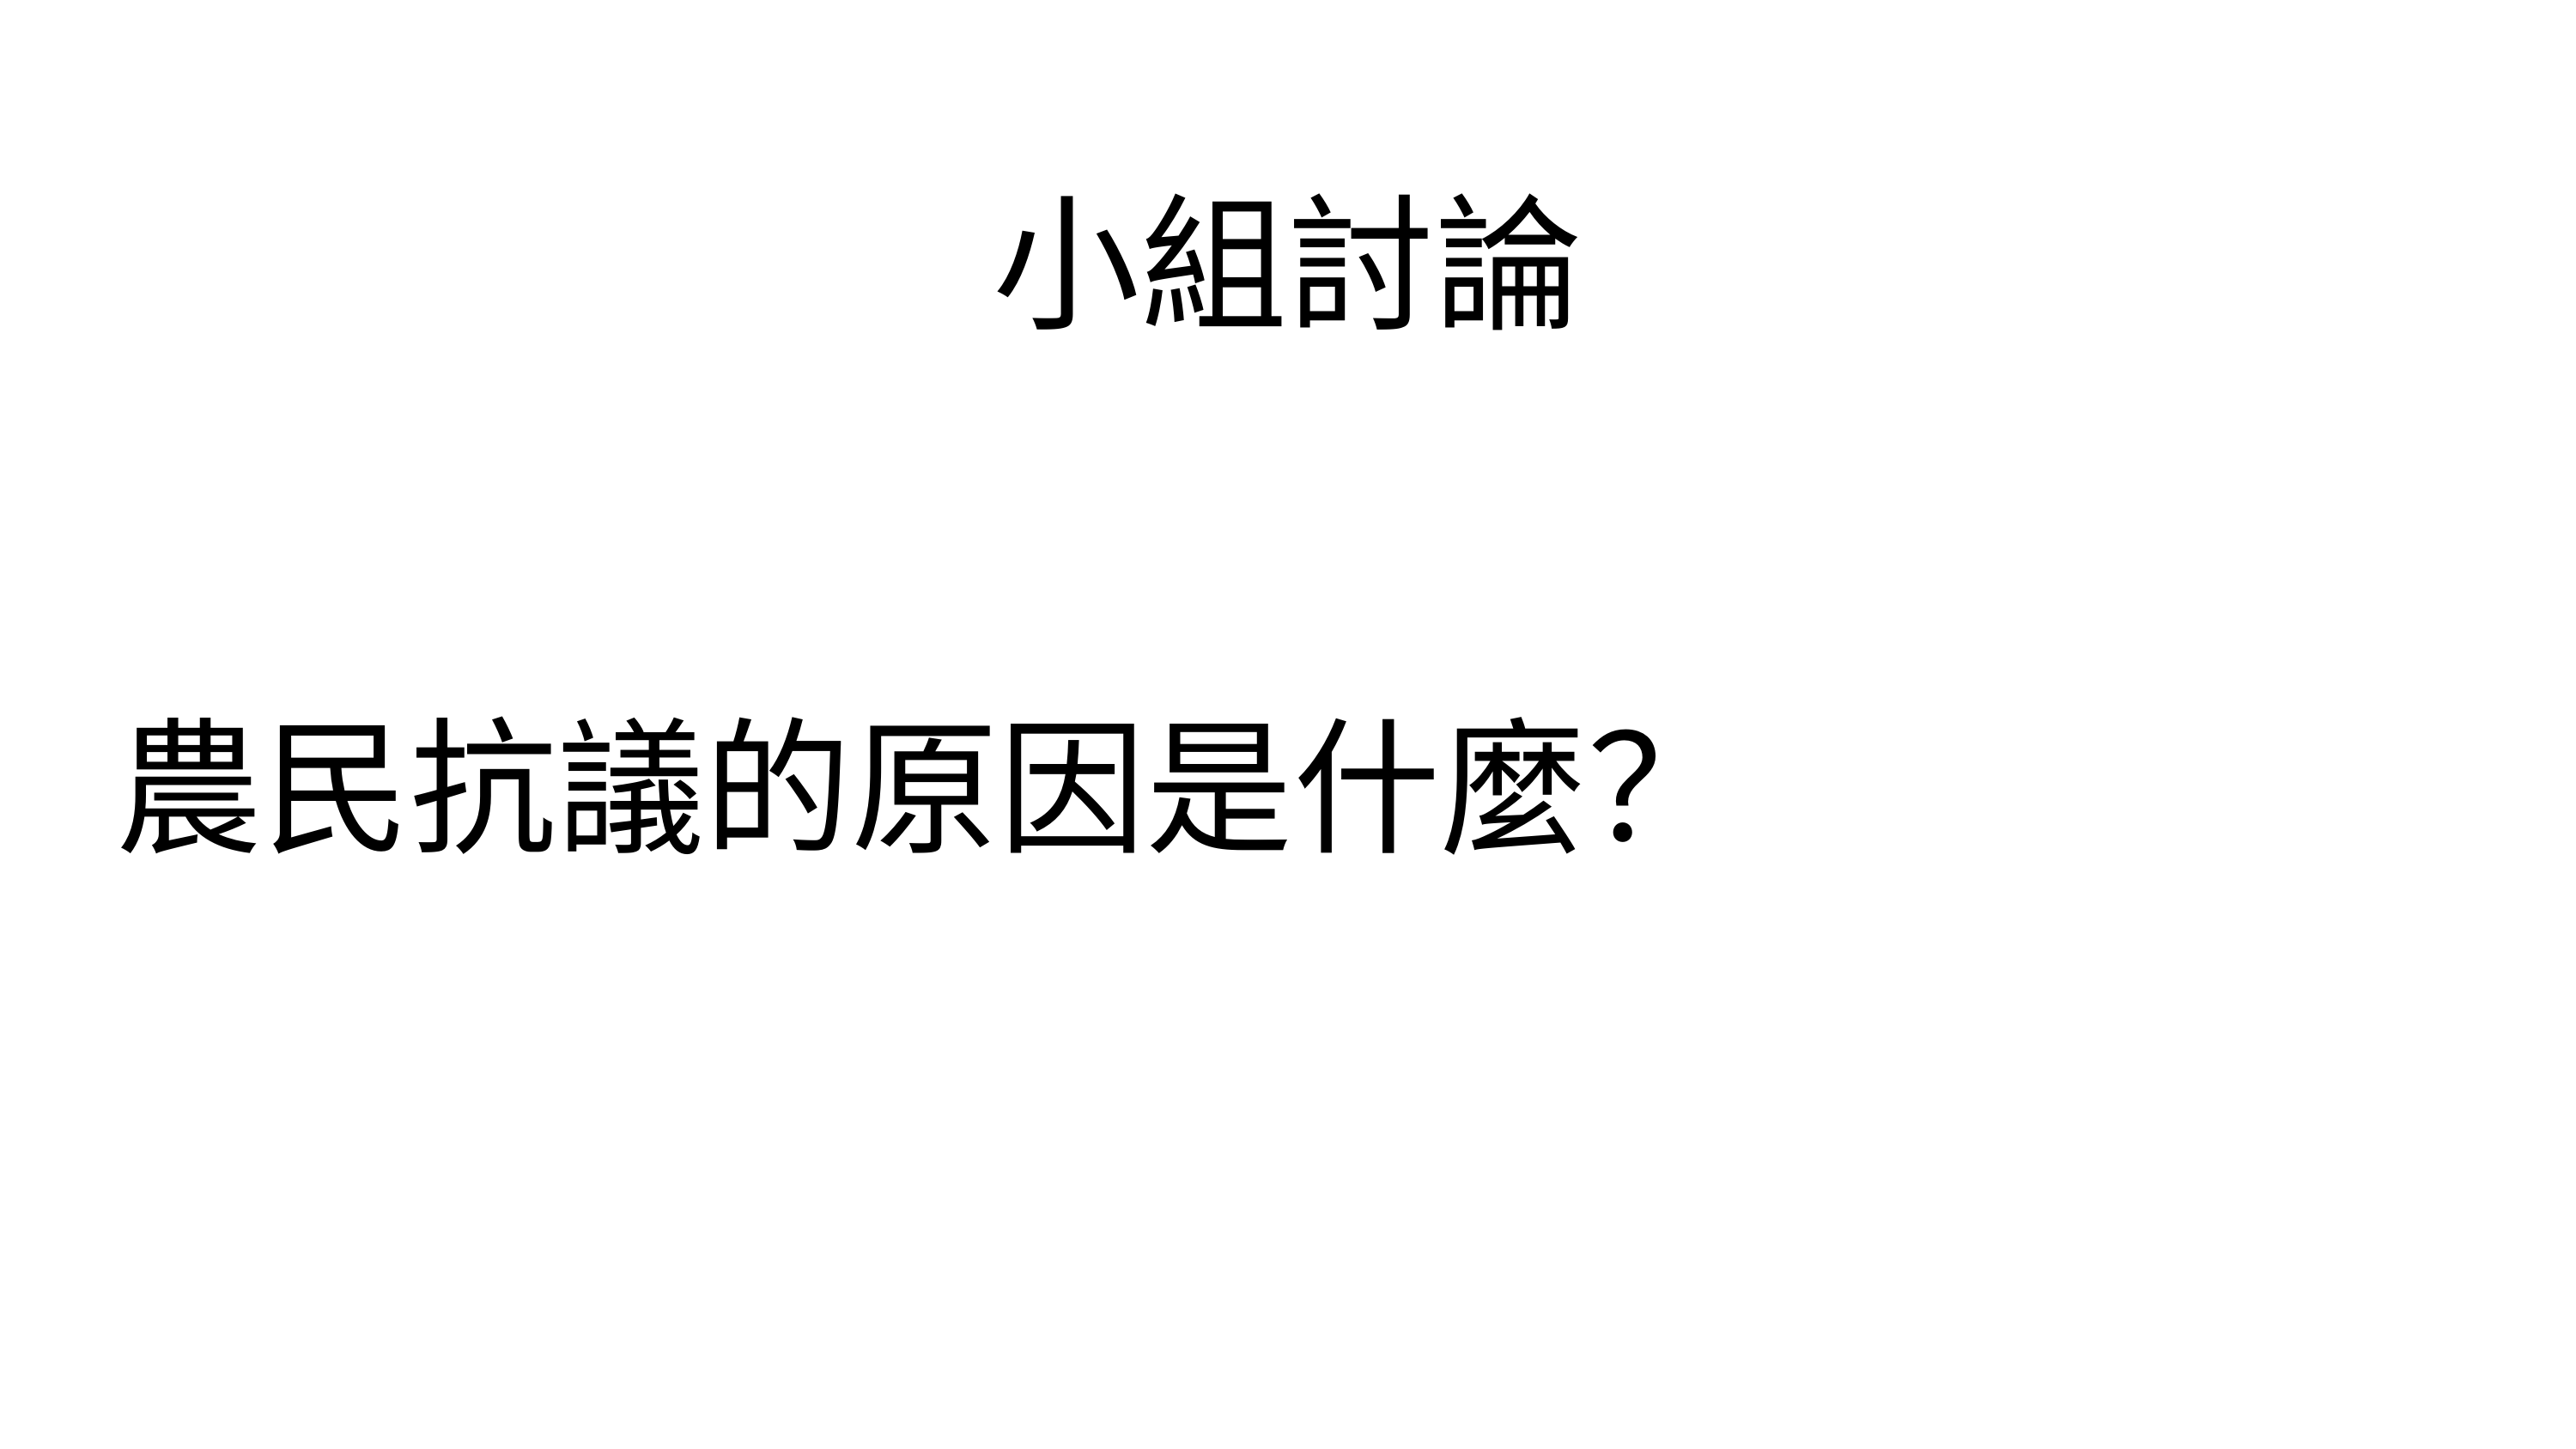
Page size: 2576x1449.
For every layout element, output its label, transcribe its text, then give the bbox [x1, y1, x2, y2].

text_box 農民抗議的原因是什麼？ [115, 624, 2514, 1119]
text_box 小組討論 [88, 100, 2488, 348]
